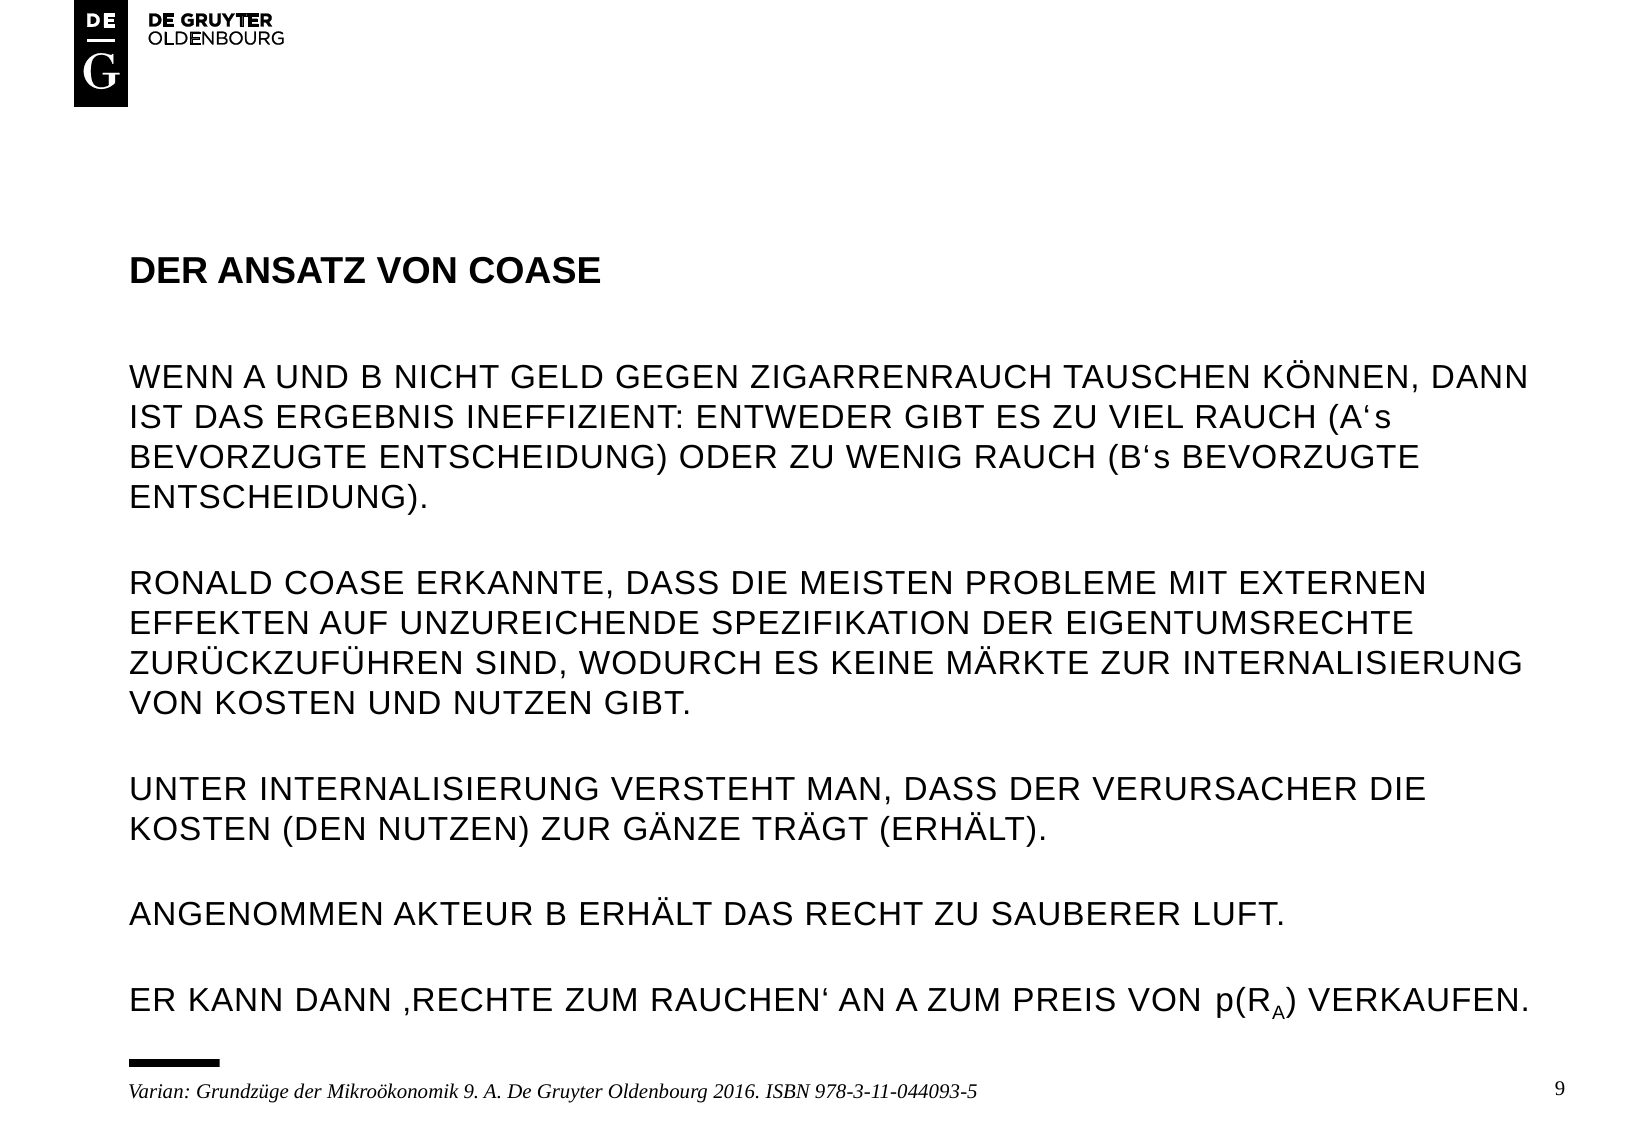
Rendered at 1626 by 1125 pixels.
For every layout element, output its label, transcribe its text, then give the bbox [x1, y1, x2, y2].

list Wenn a und b nicht geld gegen zigarrenrauch tauschen können, dann ist das ergebnis ineffizient: entweder gibt es zu viel rauch (a‘s bevorzugte entscheidung) oder zu wenig rauch (b‘s bevorzugte entscheidung). Ronald coase erkannte, dass die meisten probleme mit externen effekten auf unzureichende spezifikation der eigentumsrechte zurückzuführen sind, wodurch es keine märkte zur internalisierung von kosten und nutzen gibt. Unter internalisierung versteht man, dass der verursacher die kosten (den nutzen) zur gänze trägt (erhält). Angenommen akteur b erhält das recht zu sauberer luft. Er kann dann ‚rechte zum rauchen‘ an a zum preis von p(Ra) verkaufen. [129, 355, 1556, 1018]
slide_number 9 [1554, 1074, 1614, 1104]
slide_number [128, 1077, 1539, 1108]
title Der ansatz von Coase [129, 245, 1556, 307]
